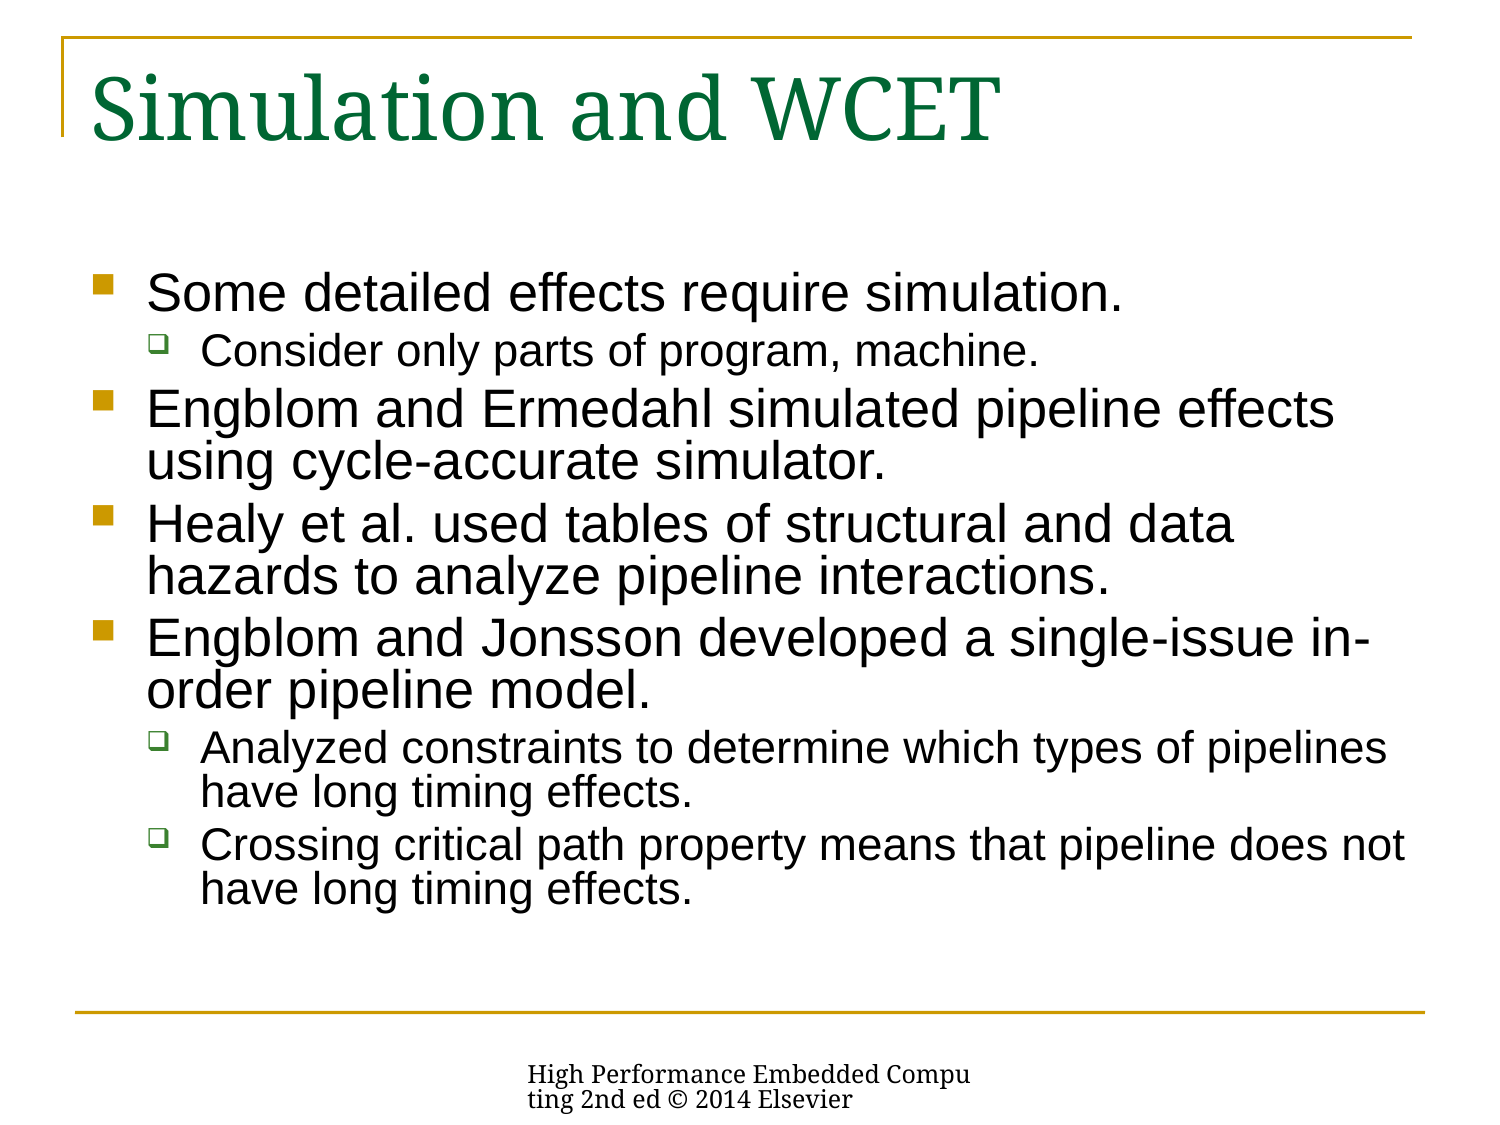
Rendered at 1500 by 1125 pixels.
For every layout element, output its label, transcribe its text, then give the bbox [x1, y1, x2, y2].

list Some detailed effects require simulation. Consider only parts of program, machine. Engblom and Ermedahl simulated pipeline effects using cycle-accurate simulator. Healy et al. used tables of structural and data hazards to analyze pipeline interactions. Engblom and Jonsson developed a single-issue in-order pipeline model. Analyzed constraints to determine which types of pipelines have long timing effects. Crossing critical path property means that pipeline does not have long timing effects. [75, 262, 1425, 1006]
title Simulation and WCET [75, 45, 1425, 233]
footer High Performance Embedded Computing 2nd ed © 2014 Elsevier [512, 1025, 988, 1100]
